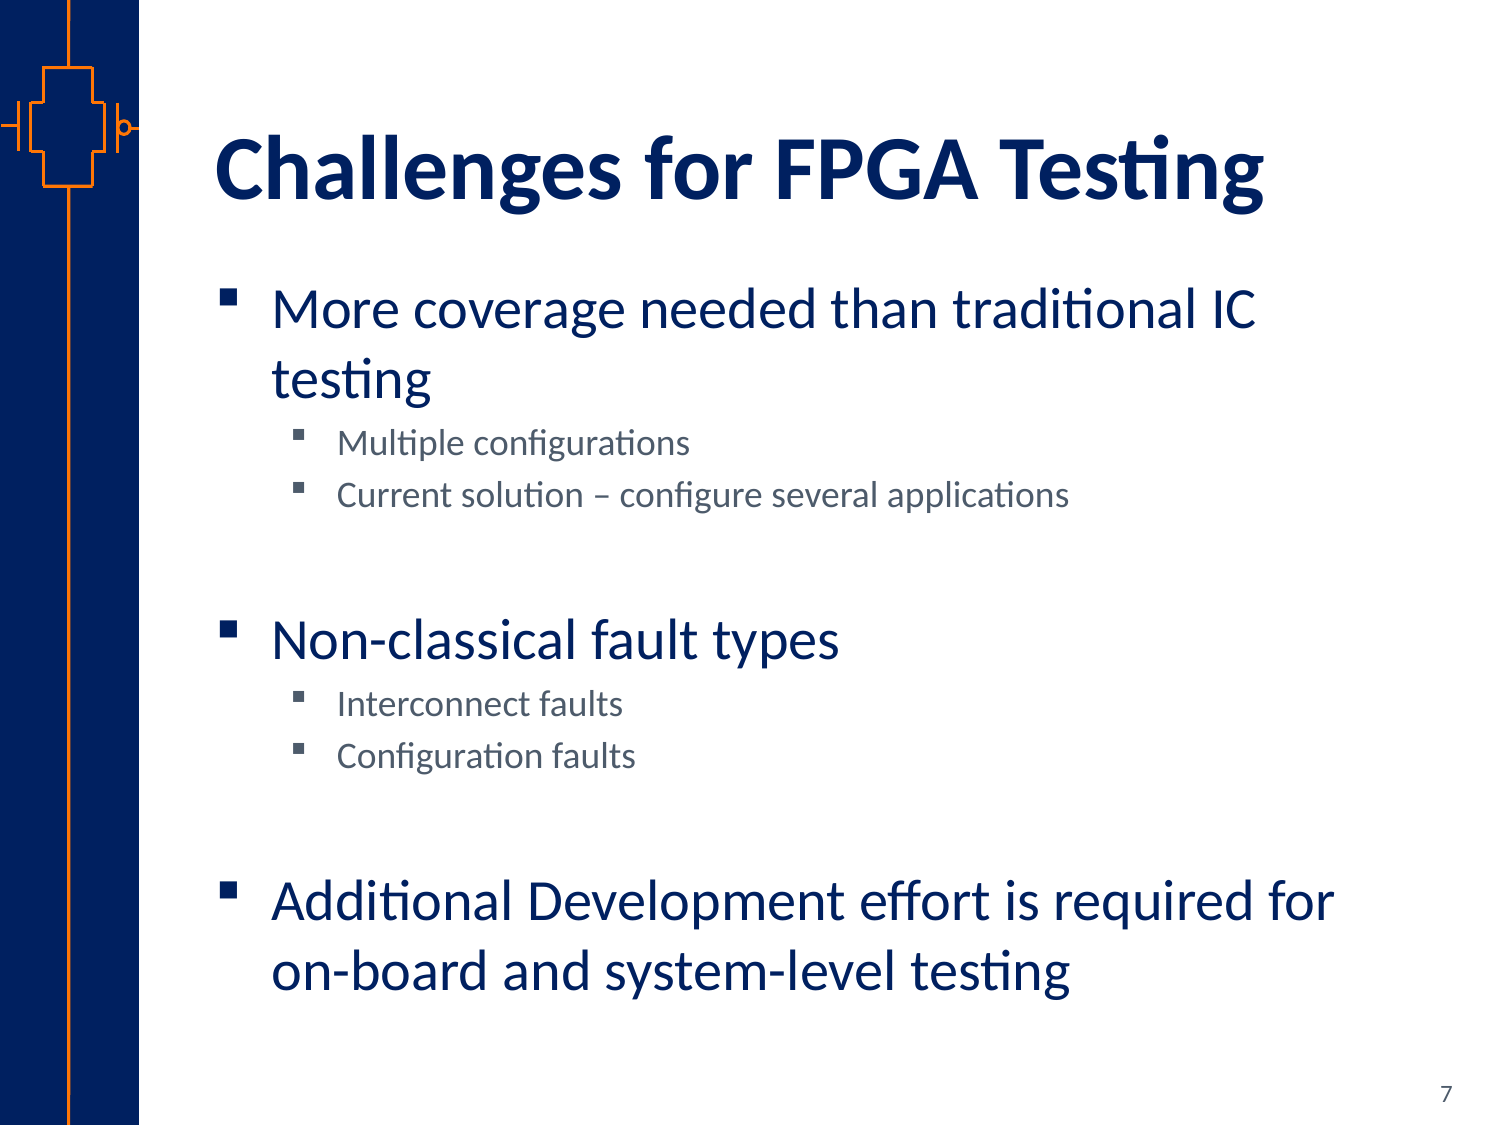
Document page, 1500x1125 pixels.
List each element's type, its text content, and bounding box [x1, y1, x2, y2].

list More coverage needed than traditional IC testing Multiple configurations Current solution – configure several applications Non-classical fault types Interconnect faults Configuration faults Additional Development effort is required for on-board and system-level testing [200, 262, 1425, 988]
slide_number 7 [1425, 1062, 1488, 1123]
title Challenges for FPGA Testing [200, 37, 1388, 225]
